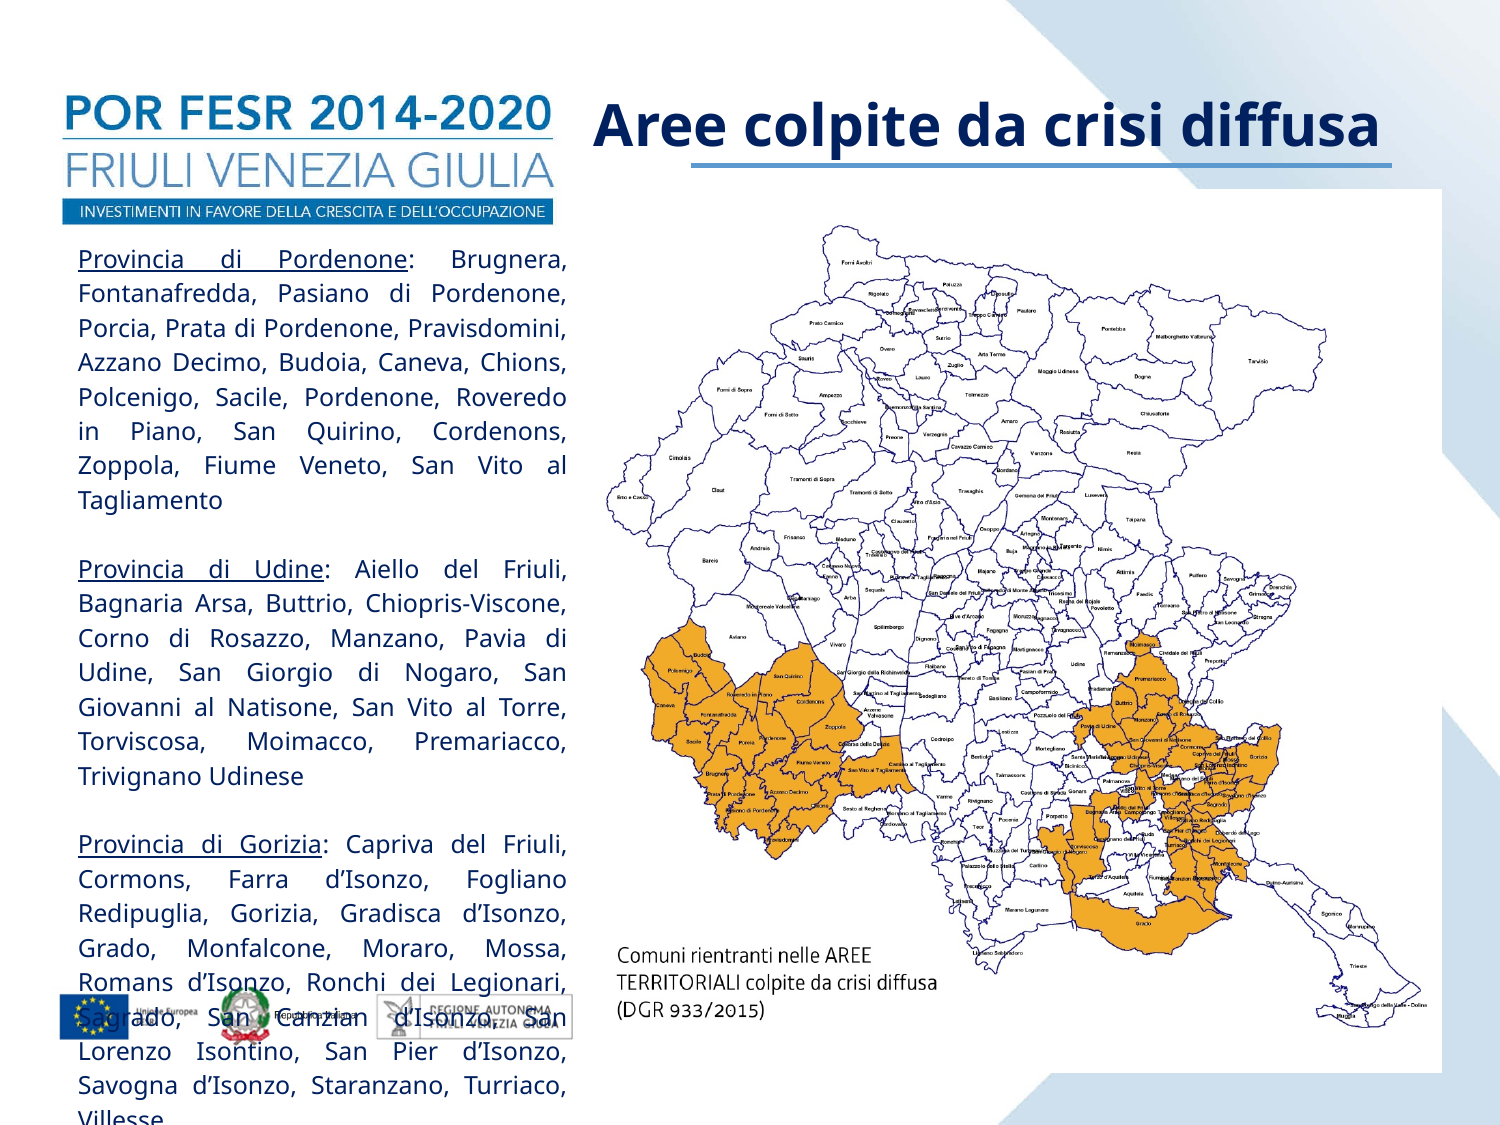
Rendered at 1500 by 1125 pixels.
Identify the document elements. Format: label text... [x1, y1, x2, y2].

picture [0, 0, 1500, 1125]
text_box Provincia di Pordenone: Brugnera, Fontanafredda, Pasiano di Pordenone, Porcia, Prata di Pordenone, Pravisdomini, Azzano Decimo, Budoia, Caneva, Chions, Polcenigo, Sacile, Pordenone, Roveredo in Piano, San Quirino, Cordenons, Zoppola, Fiume Veneto, San Vito al Tagliamento Provincia di Udine: Aiello del Friuli, Bagnaria Arsa, Buttrio, Chiopris-Viscone, Corno di Rosazzo, Manzano, Pavia di Udine, San Giorgio di Nogaro, San Giovanni al Natisone, San Vito al Torre, Torviscosa, Moimacco, Premariacco, Trivignano Udinese Provincia di Gorizia: Capriva del Friuli, Cormons, Farra d’Isonzo, Fogliano Redipuglia, Gorizia, Gradisca d’Isonzo, Grado, Monfalcone, Moraro, Mossa, Romans d’Isonzo, Ronchi dei Legionari, Sagrado, San Canzian d’Isonzo, San Lorenzo Isontino, San Pier d’Isonzo, Savogna d’Isonzo, Staranzano, Turriaco, Villesse [63, 231, 583, 1125]
title Aree colpite da crisi diffusa [561, 88, 1383, 165]
